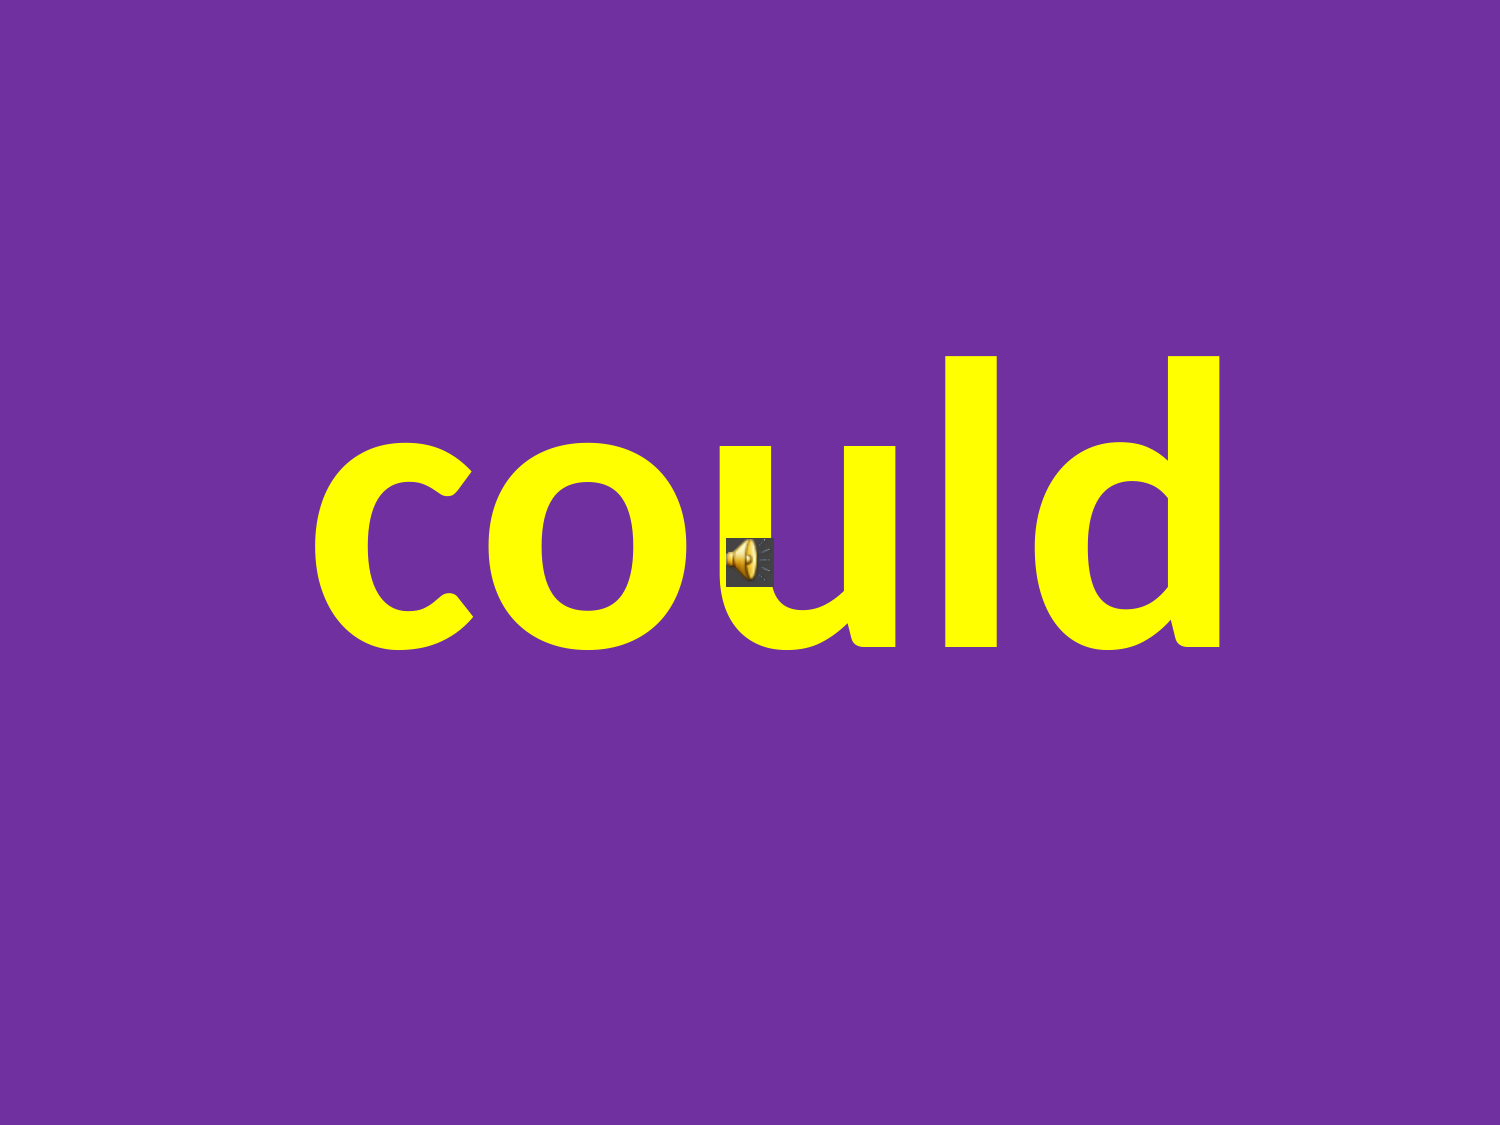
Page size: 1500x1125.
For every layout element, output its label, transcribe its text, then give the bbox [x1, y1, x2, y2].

picture [724, 537, 776, 588]
text_box could [99, 224, 1450, 738]
